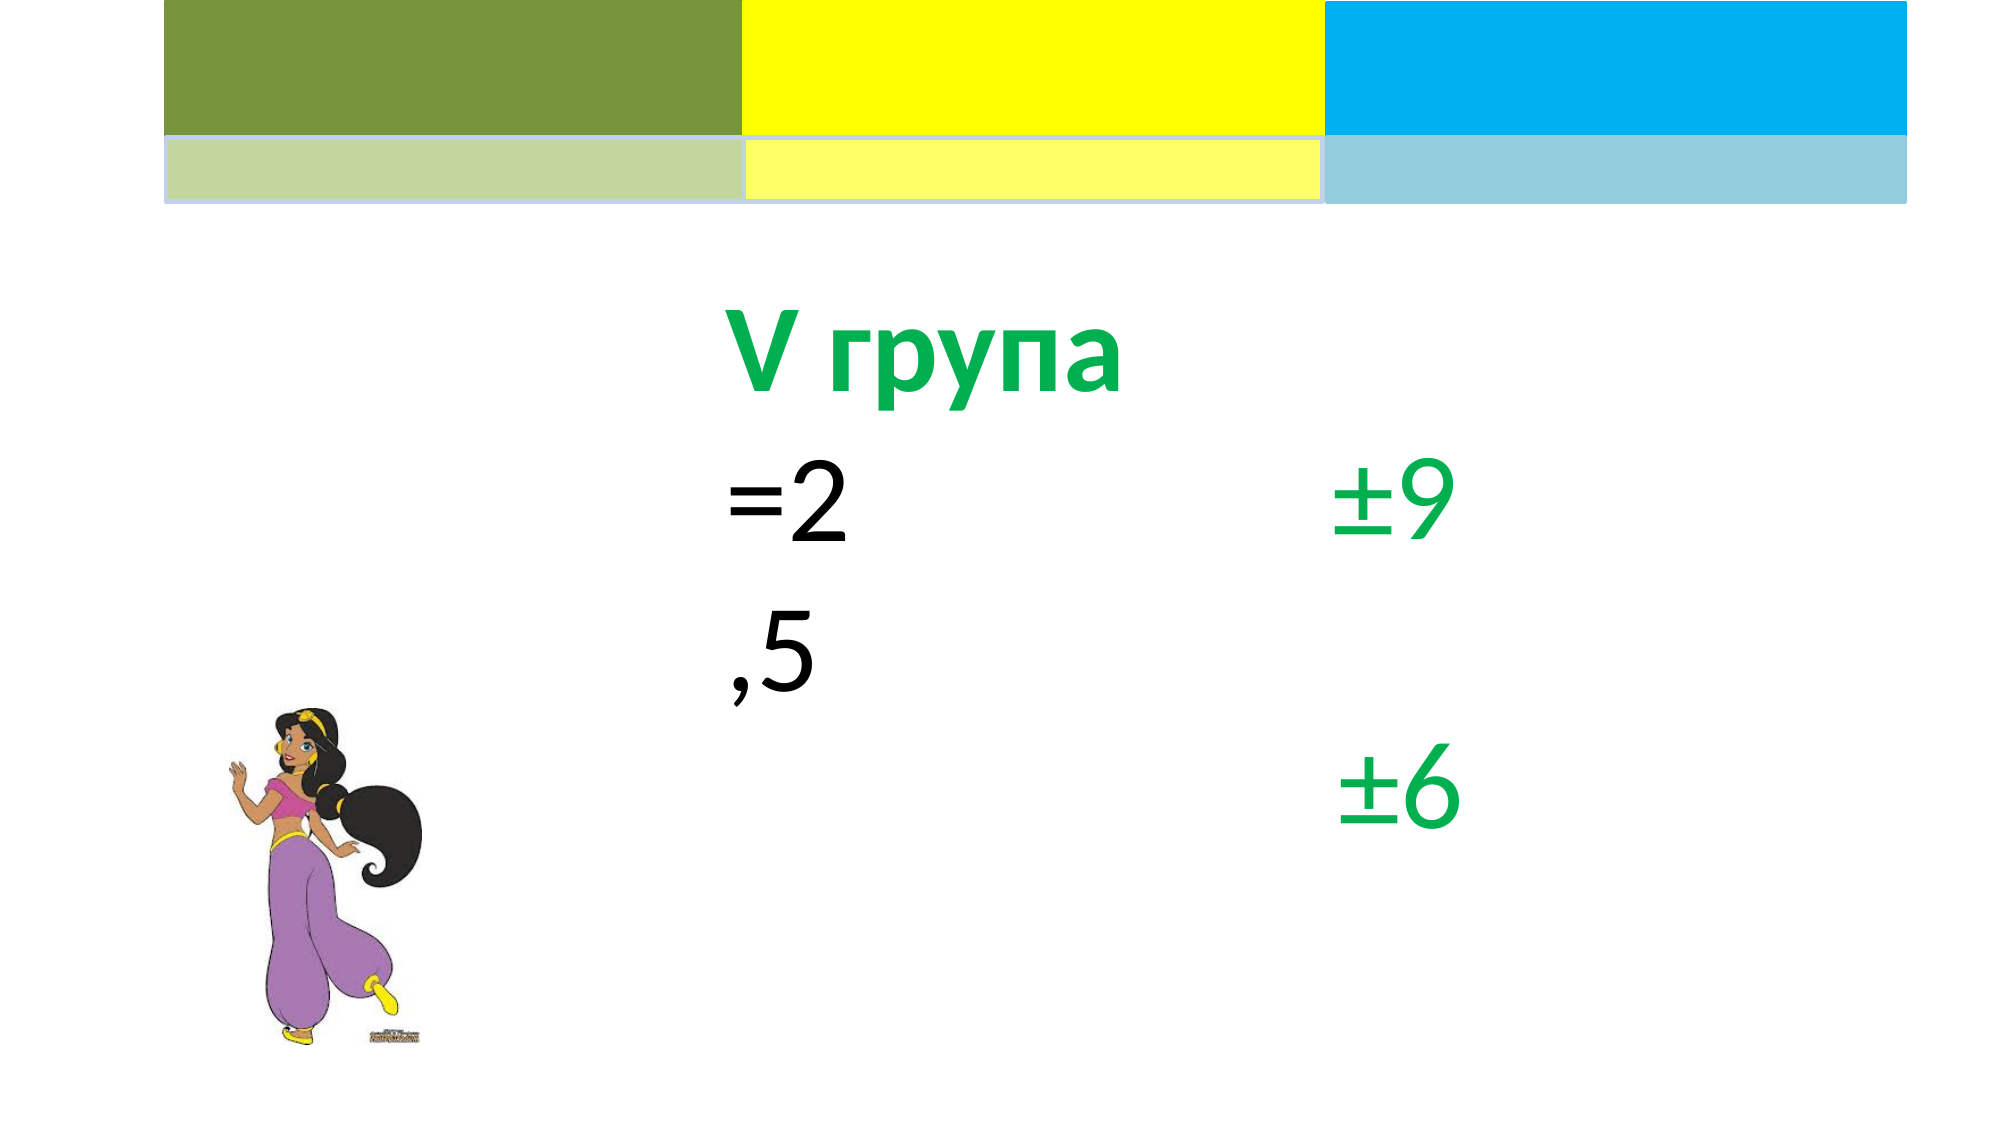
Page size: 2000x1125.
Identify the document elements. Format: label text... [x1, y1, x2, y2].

text_box ±6 [1323, 696, 1479, 862]
text_box [742, 135, 1325, 204]
text_box [164, 0, 742, 135]
text_box ±9 [1317, 407, 1473, 573]
picture [228, 708, 422, 1045]
text_box [1325, 135, 1907, 204]
text_box [742, 0, 1325, 135]
text_box [164, 135, 742, 204]
text_box [1325, 1, 1907, 135]
text_box [720, 360, 768, 421]
